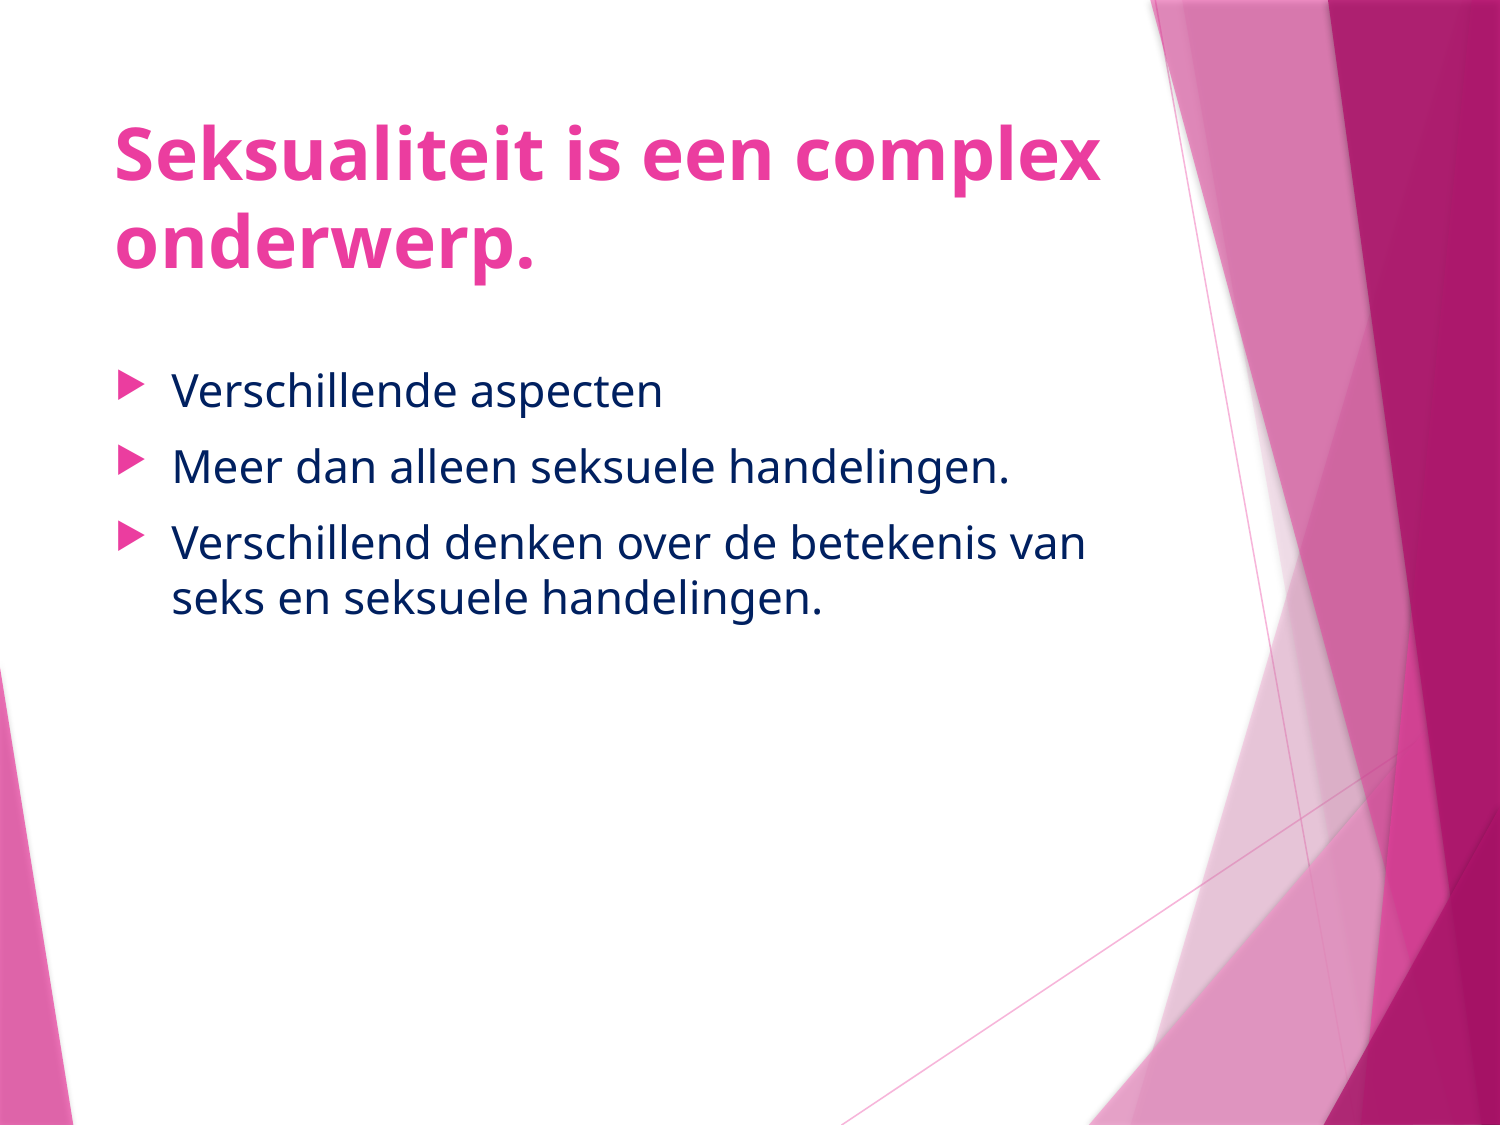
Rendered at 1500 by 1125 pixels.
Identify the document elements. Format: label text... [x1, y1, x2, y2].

title Seksualiteit is een complex onderwerp. [99, 99, 1142, 317]
list Verschillende aspecten Meer dan alleen seksuele handelingen. Verschillend denken over de betekenis van seks en seksuele handelingen. [99, 354, 1142, 992]
